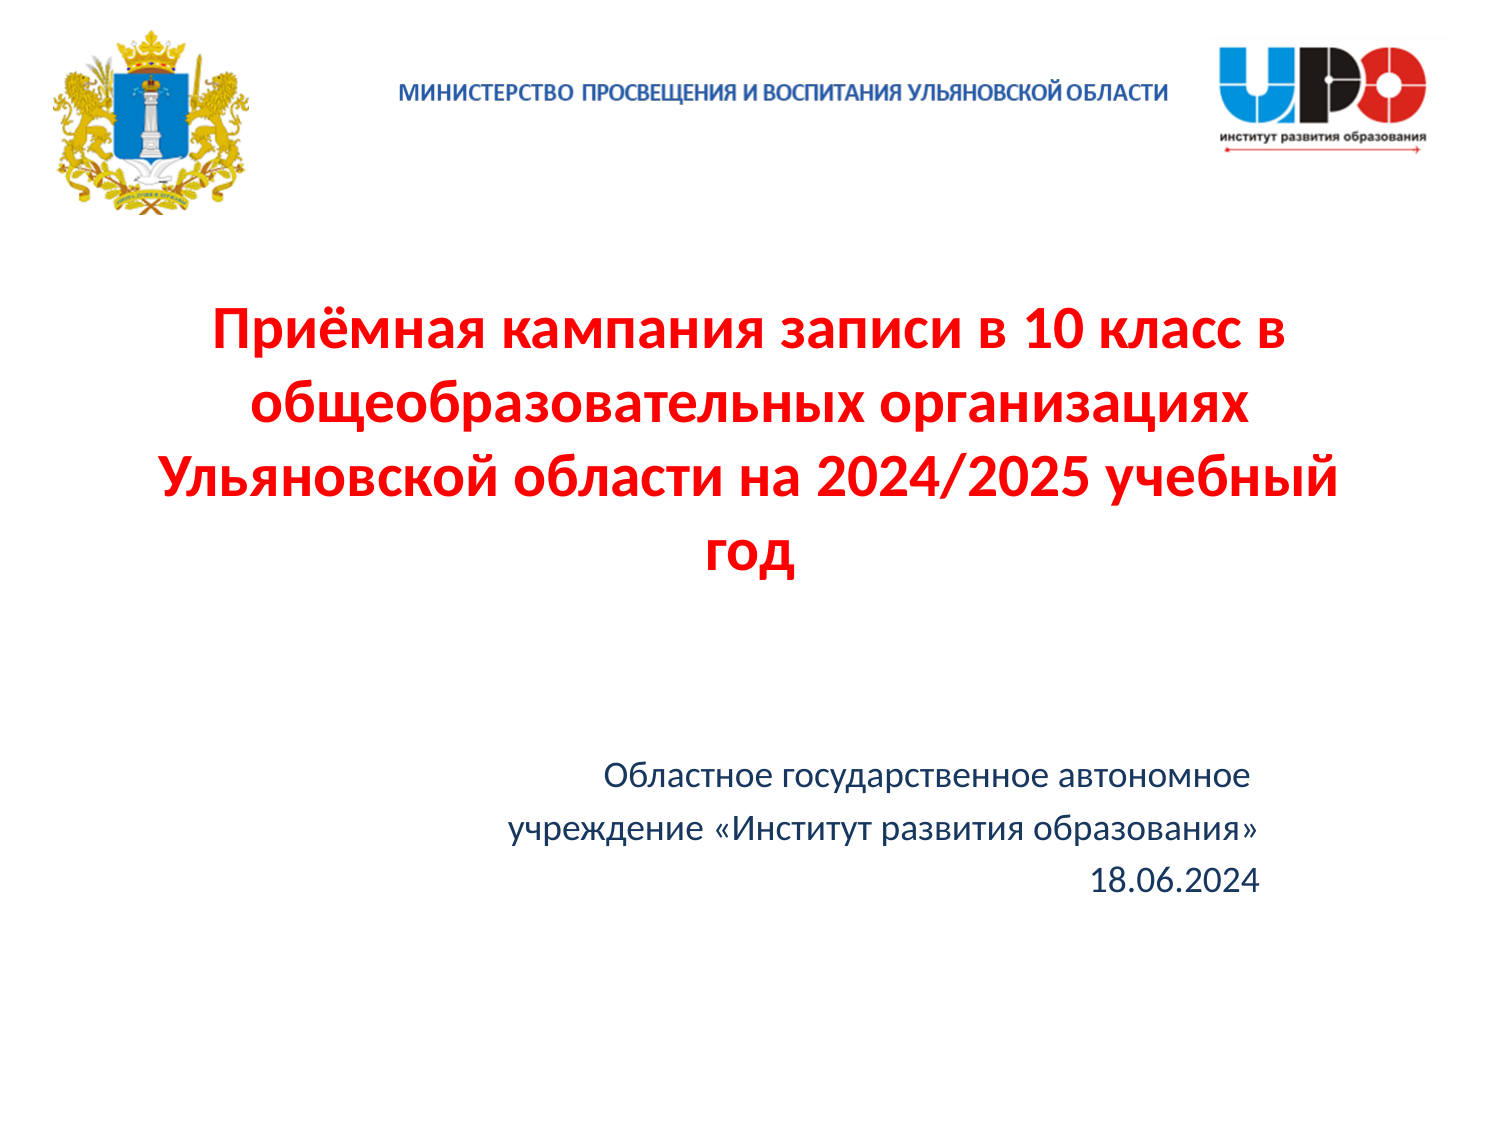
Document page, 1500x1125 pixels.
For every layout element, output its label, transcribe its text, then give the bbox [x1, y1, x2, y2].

picture [1210, 31, 1453, 163]
title Приёмная кампания записи в 10 класс в общеобразовательных организациях Ульяновской области на 2024/2025 учебный год [112, 278, 1388, 591]
picture [383, 70, 1185, 124]
subtitle Областное государственное автономное учреждение «Институт развития образования» 18.06.2024 [225, 637, 1275, 925]
picture [52, 30, 249, 216]
